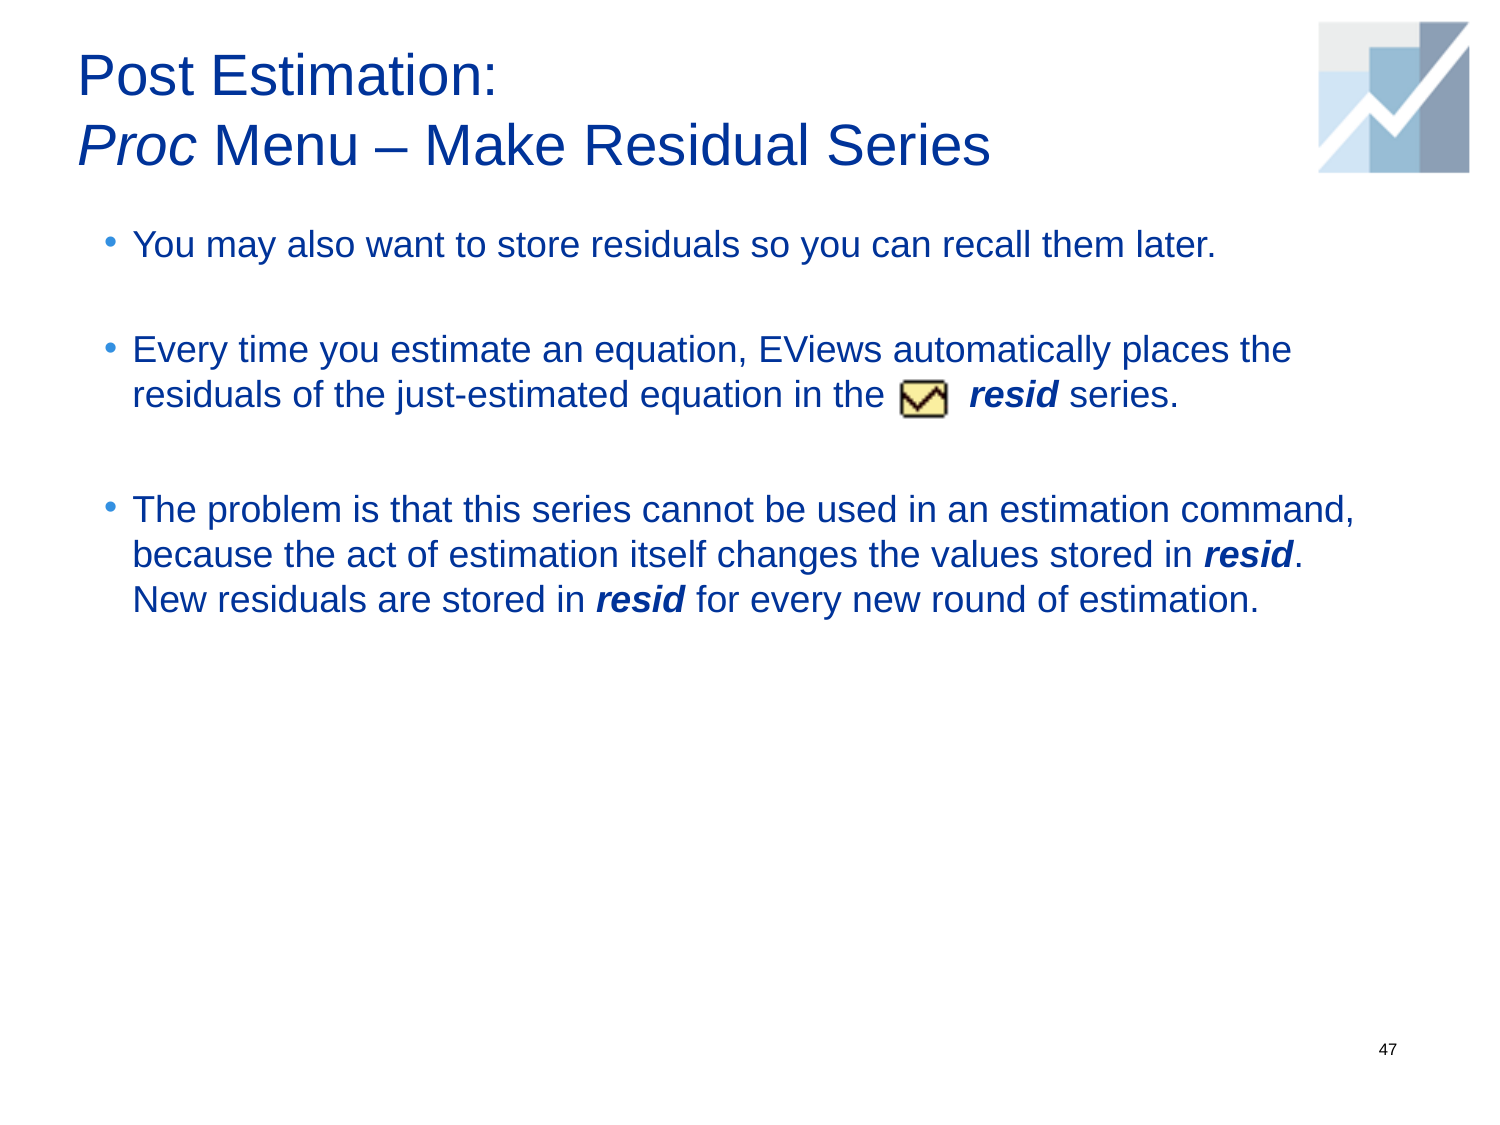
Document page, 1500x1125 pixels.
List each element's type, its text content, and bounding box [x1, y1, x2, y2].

picture [895, 375, 958, 426]
text_box You may also want to store residuals so you can recall them later. Every time you estimate an equation, EViews automatically places the residuals of the just-estimated equation in the resid series. The problem is that this series cannot be used in an estimation command, because the act of estimation itself changes the values stored in resid. New residuals are stored in resid for every new round of estimation. [89, 212, 1397, 859]
slide_number 47 [1262, 1015, 1413, 1067]
picture [1300, 11, 1479, 181]
title Post Estimation: Proc Menu – Make Residual Series [62, 0, 1297, 185]
